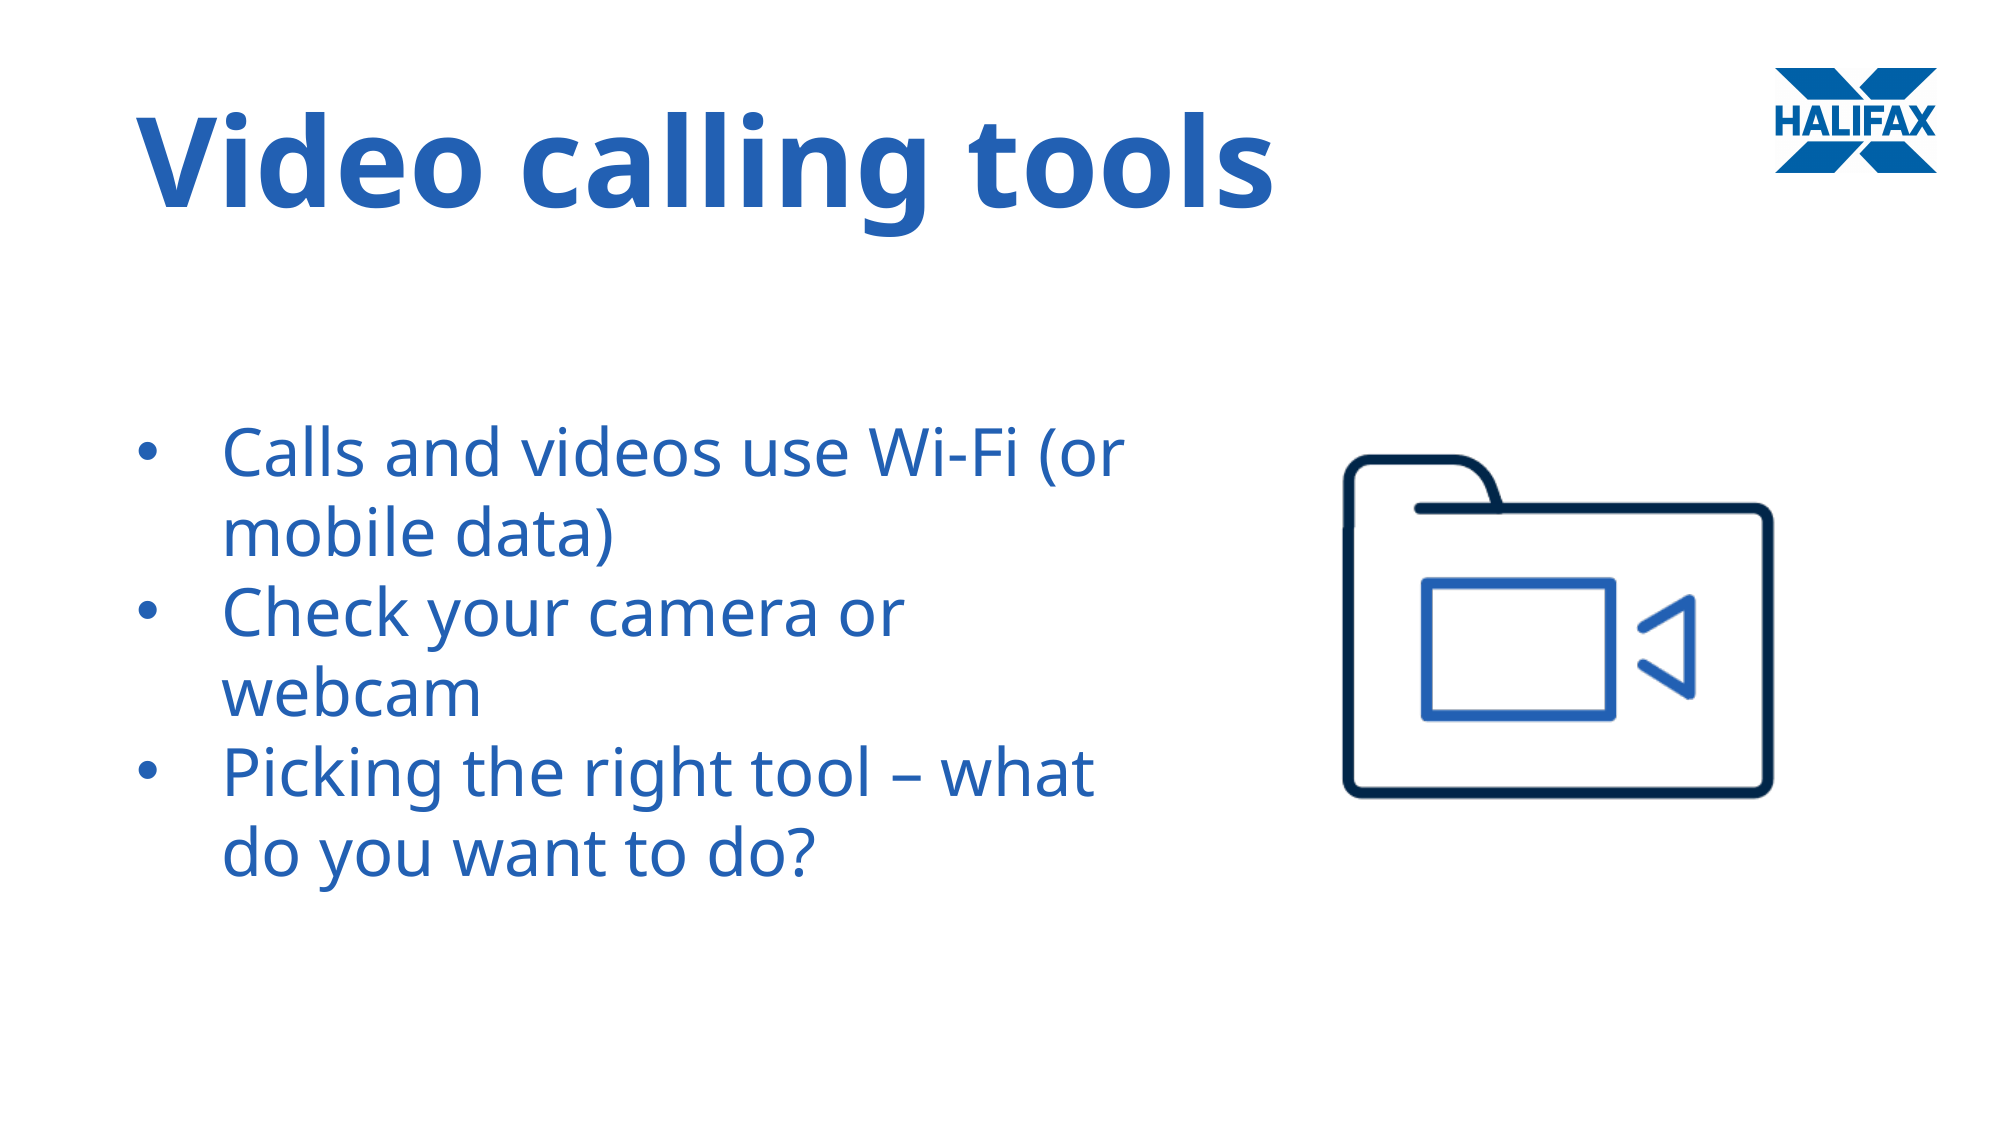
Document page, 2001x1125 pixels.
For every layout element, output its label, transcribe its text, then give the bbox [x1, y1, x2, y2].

list Calls and videos use Wi-Fi (or mobile data) Check your camera or webcam Picking the right tool – what do you want to do? [121, 328, 1192, 972]
picture [1775, 68, 1937, 173]
list Video calling tools [121, 75, 1579, 221]
picture [1236, 327, 1879, 972]
